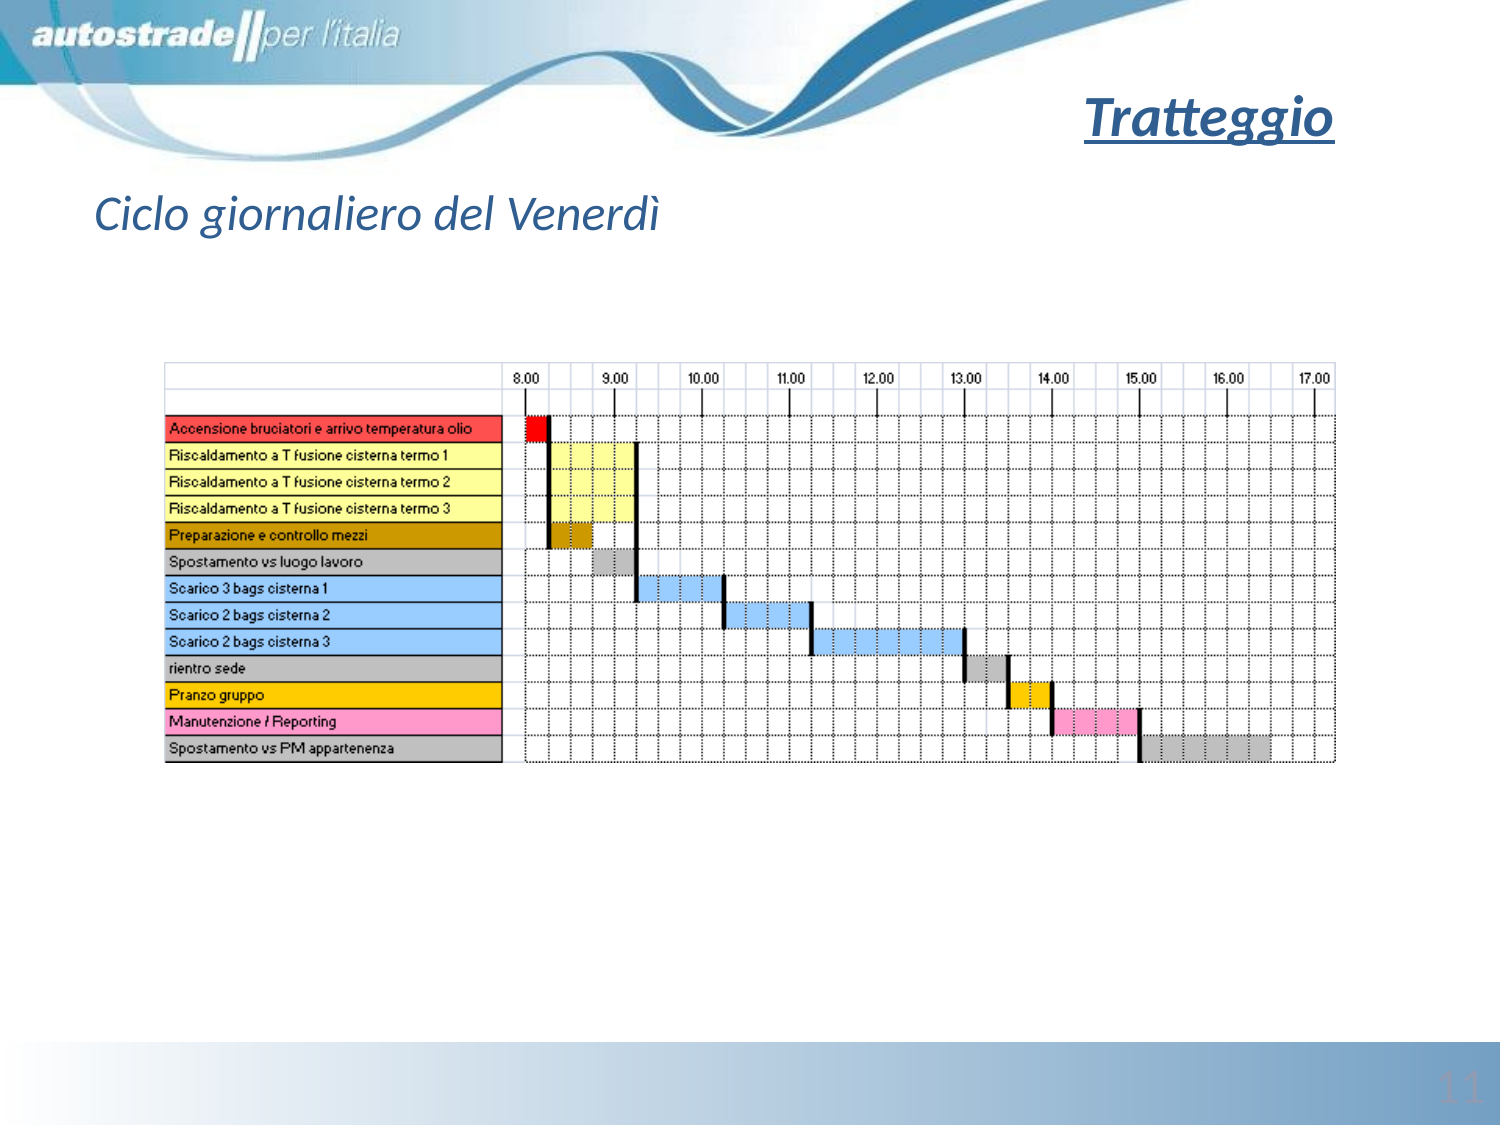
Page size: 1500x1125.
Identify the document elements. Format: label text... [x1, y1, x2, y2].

slide_number 10 [0, 1042, 1500, 1125]
picture [163, 362, 1337, 763]
text_box Tratteggio [1069, 70, 1350, 156]
text_box Ciclo giornaliero del Venerdì [79, 172, 676, 248]
picture [0, 0, 1207, 176]
